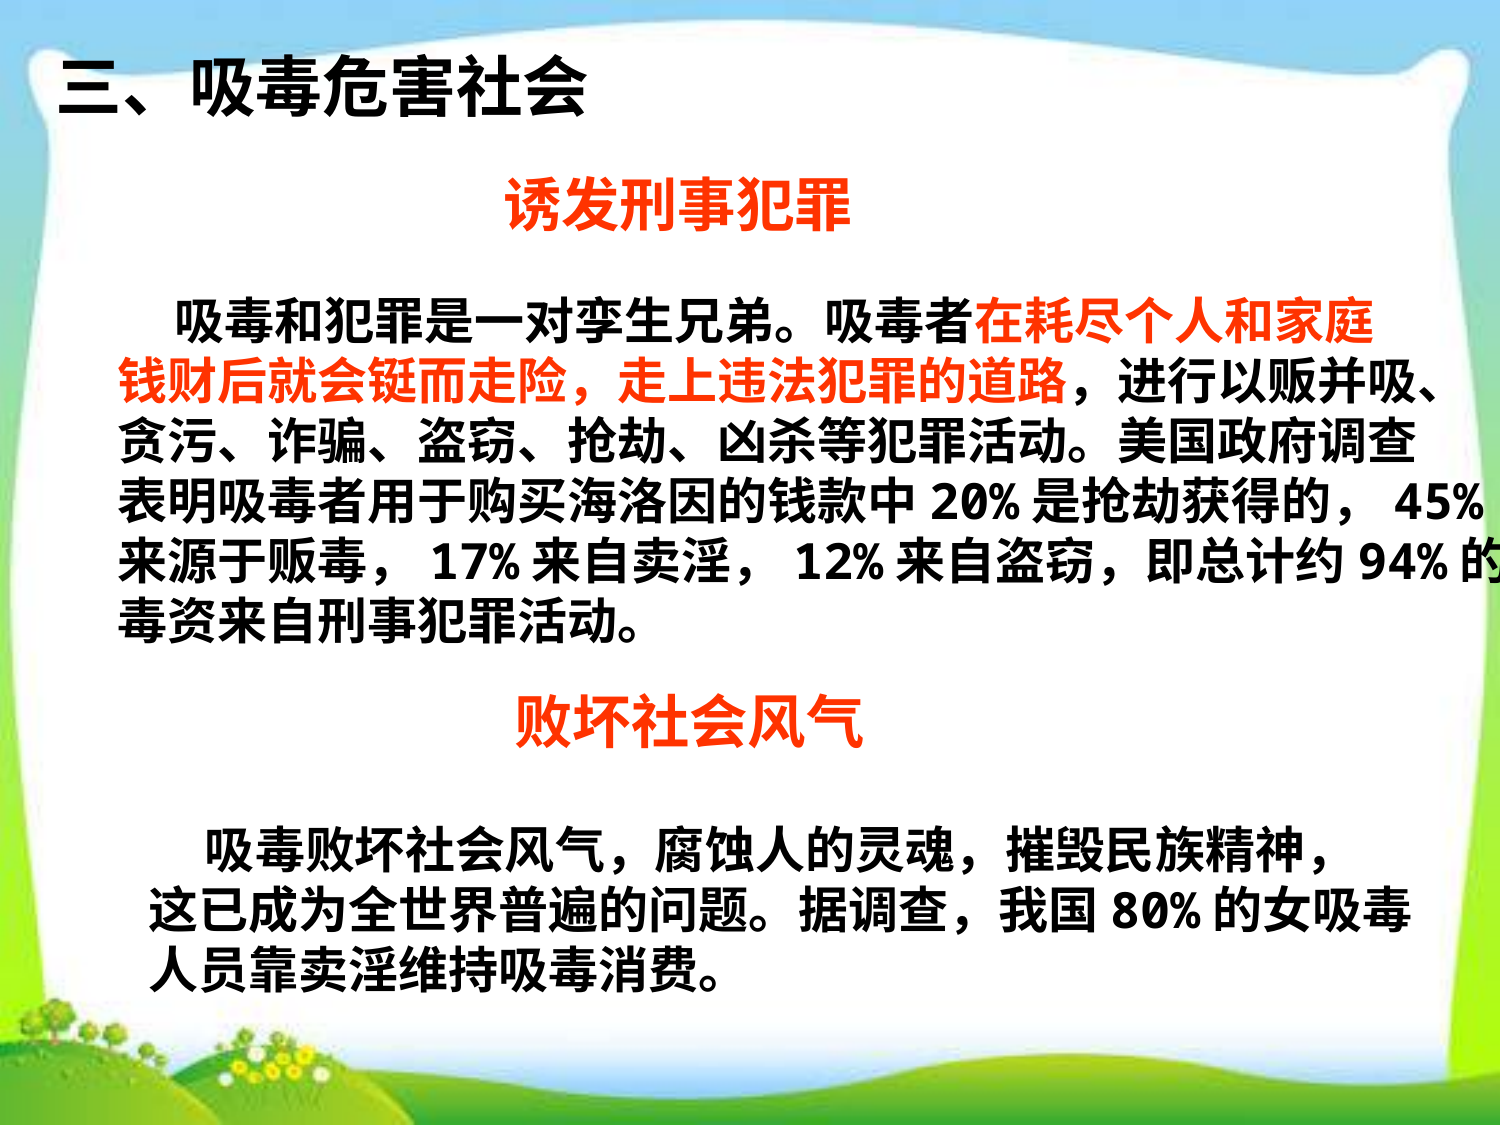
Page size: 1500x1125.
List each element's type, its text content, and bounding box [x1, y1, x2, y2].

picture [0, 0, 1500, 1125]
text_box 吸毒和犯罪是一对孪生兄弟。吸毒者在耗尽个人和家庭 钱财后就会铤而走险，走上违法犯罪的道路，进行以贩并吸、 贪污、诈骗、盗窃、抢劫、凶杀等犯罪活动。美国政府调查 表明吸毒者用于购买海洛因的钱款中20%是抢劫获得的，45% 来源于贩毒，17%来自卖淫，12%来自盗窃，即总计约94%的 毒资来自刑事犯罪活动。 [102, 282, 1500, 658]
text_box 吸毒败坏社会风气，腐蚀人的灵魂，摧毁民族精神， 这已成为全世界普遍的问题。据调查，我国80%的女吸毒 人员靠卖淫维持吸毒消费。 [133, 810, 1427, 1006]
text_box 三、吸毒危害社会 [41, 37, 605, 133]
text_box 败坏社会风气 [500, 678, 893, 763]
text_box 诱发刑事犯罪 [488, 161, 881, 246]
